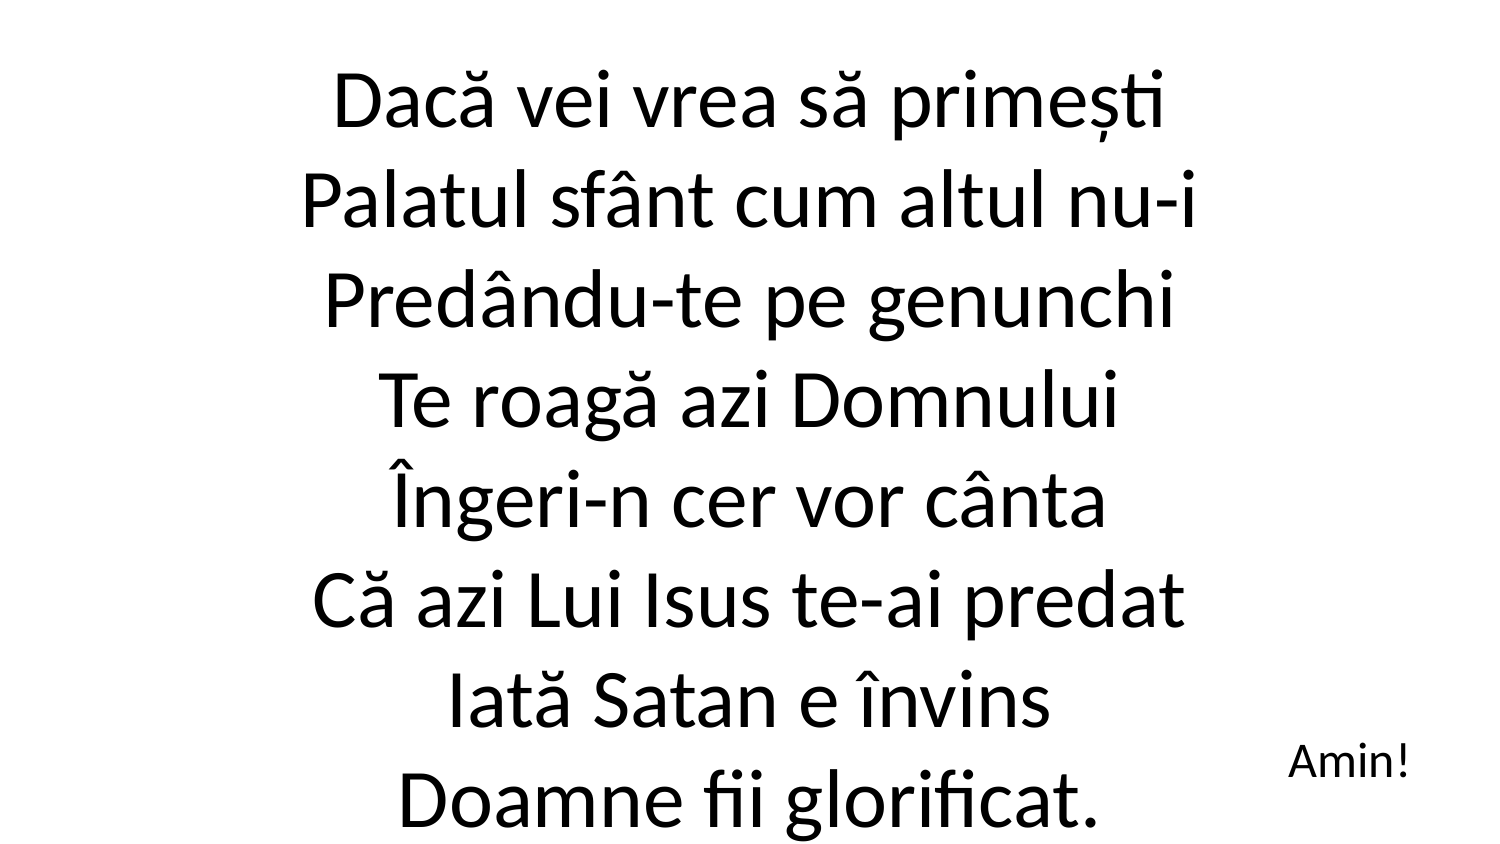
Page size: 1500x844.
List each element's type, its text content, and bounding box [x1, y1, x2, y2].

text_box Dacă vei vrea să primești Palatul sfânt cum altul nu-i Predându-te pe genunchi Te roagă azi Domnului Îngeri-n cer vor cânta Că azi Lui Isus te-ai predat Iată Satan e învins Doamne fii glorificat. [285, 0, 1215, 844]
text_box Amin! [1273, 674, 1427, 795]
